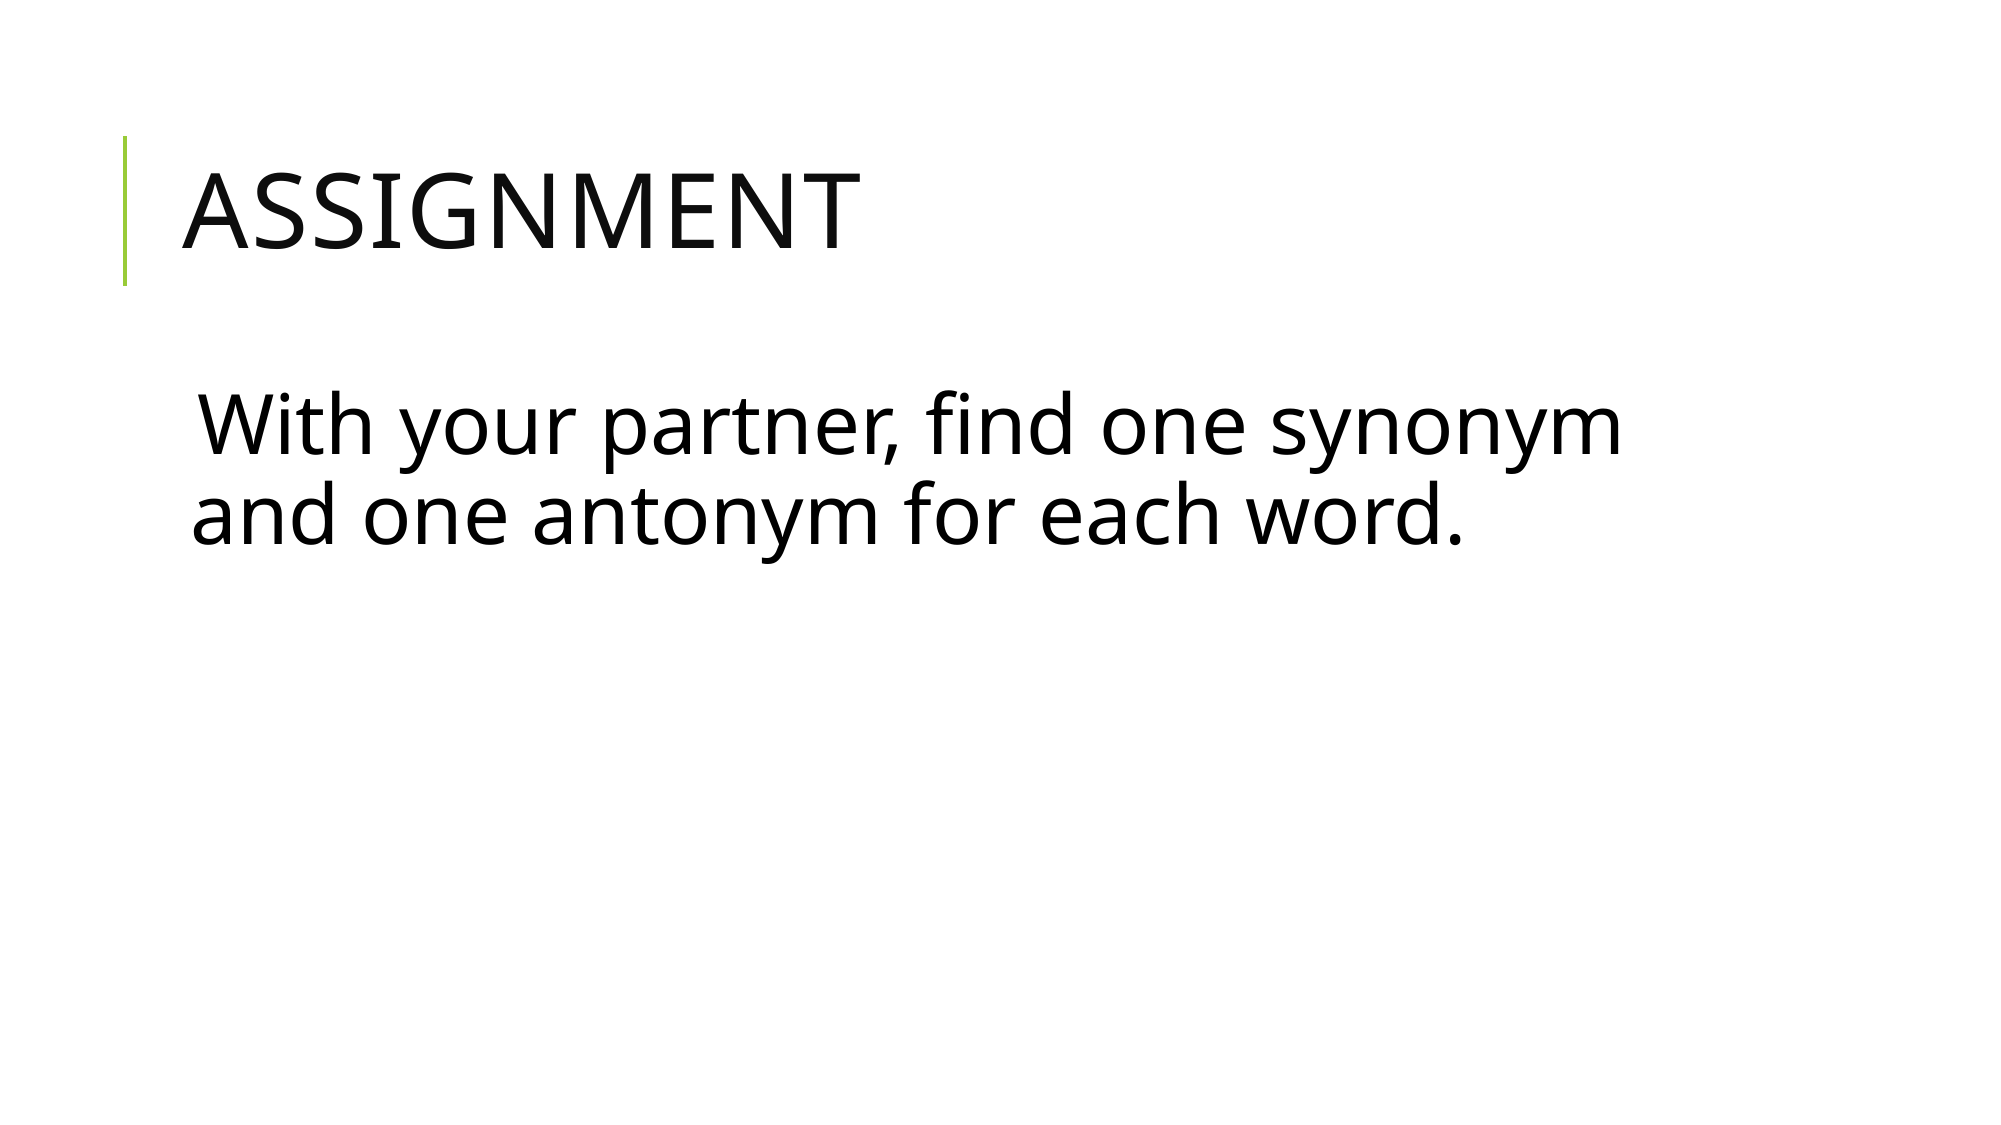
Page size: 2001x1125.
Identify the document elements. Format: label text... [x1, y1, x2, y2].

title Assignment [168, 96, 1763, 342]
list With your partner, find one synonym and one antonym for each word. [168, 375, 1763, 1035]
